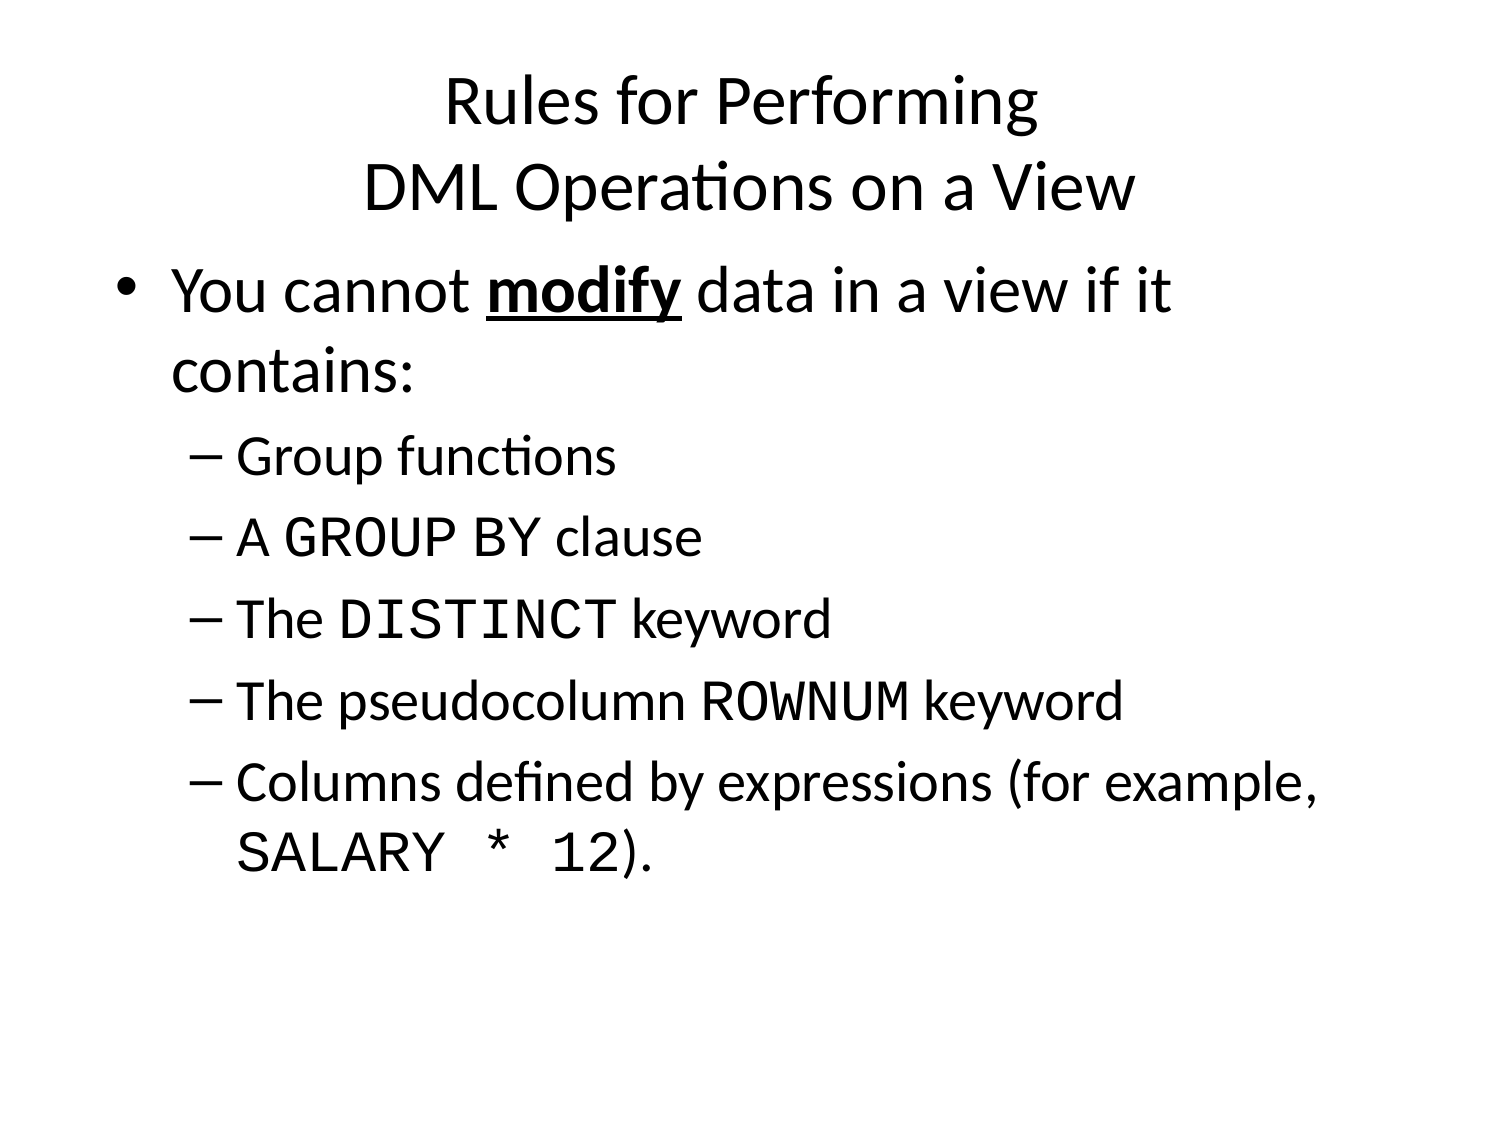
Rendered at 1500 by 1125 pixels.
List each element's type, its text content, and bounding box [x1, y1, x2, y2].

list You cannot modify data in a view if it contains: Group functions A GROUP BY clause The DISTINCT keyword The pseudocolumn ROWNUM keyword Columns defined by expressions (for example, SALARY * 12). [99, 237, 1399, 1000]
title Rules for Performing DML Operations on a View [75, 45, 1425, 233]
